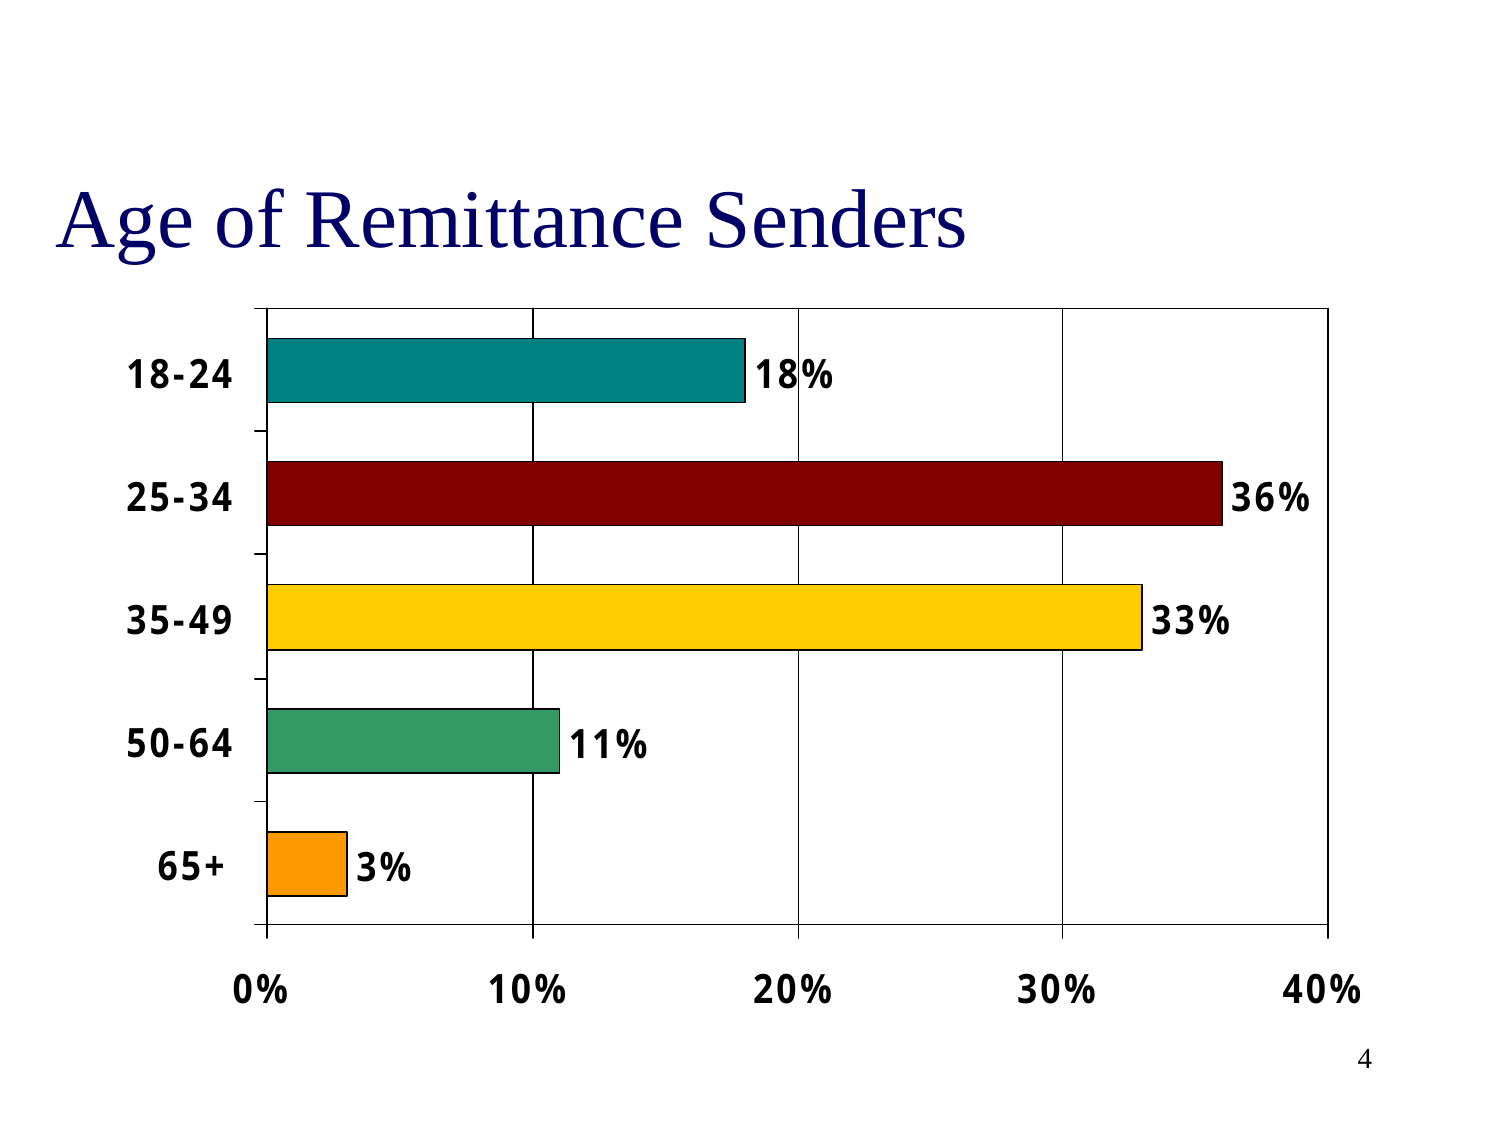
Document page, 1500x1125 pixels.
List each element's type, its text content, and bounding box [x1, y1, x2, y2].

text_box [112, 299, 1388, 1028]
slide_number 4 [1074, 1034, 1388, 1108]
title Age of Remittance Senders [40, 152, 1316, 276]
